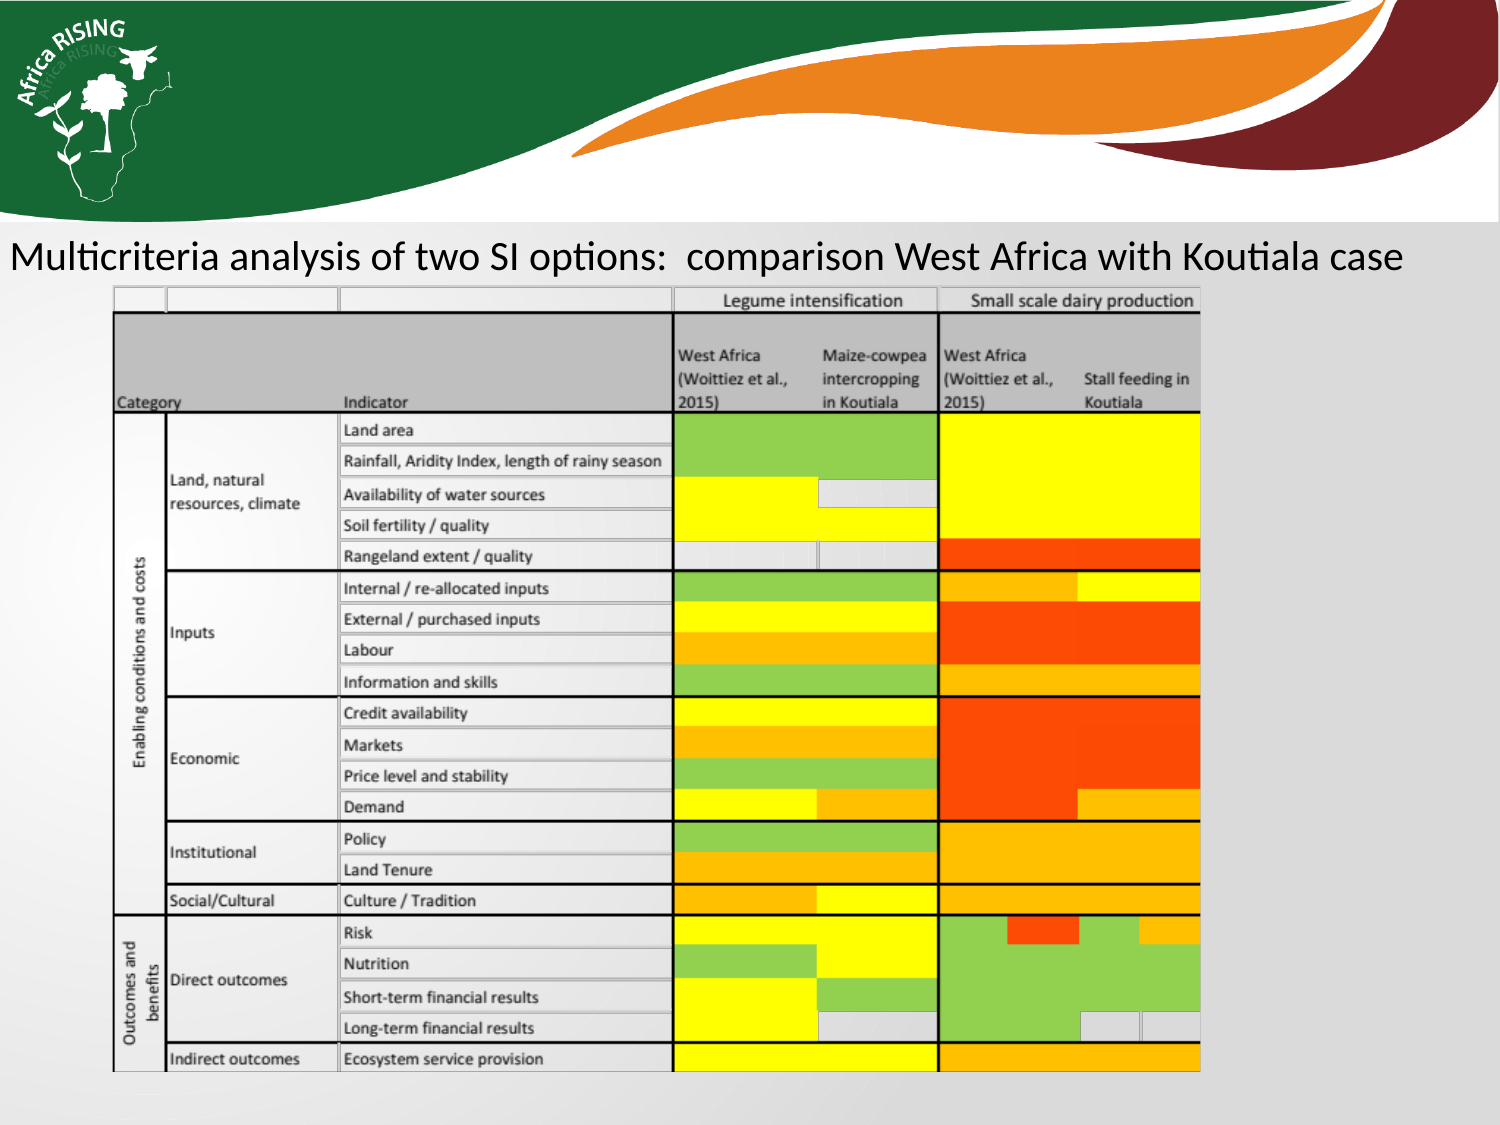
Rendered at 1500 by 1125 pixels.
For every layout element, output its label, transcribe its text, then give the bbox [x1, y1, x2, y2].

picture [111, 285, 1201, 1073]
text_box Multicriteria analysis of two SI options: comparison West Africa with Koutiala case [0, 221, 1500, 287]
picture [0, 0, 1499, 221]
